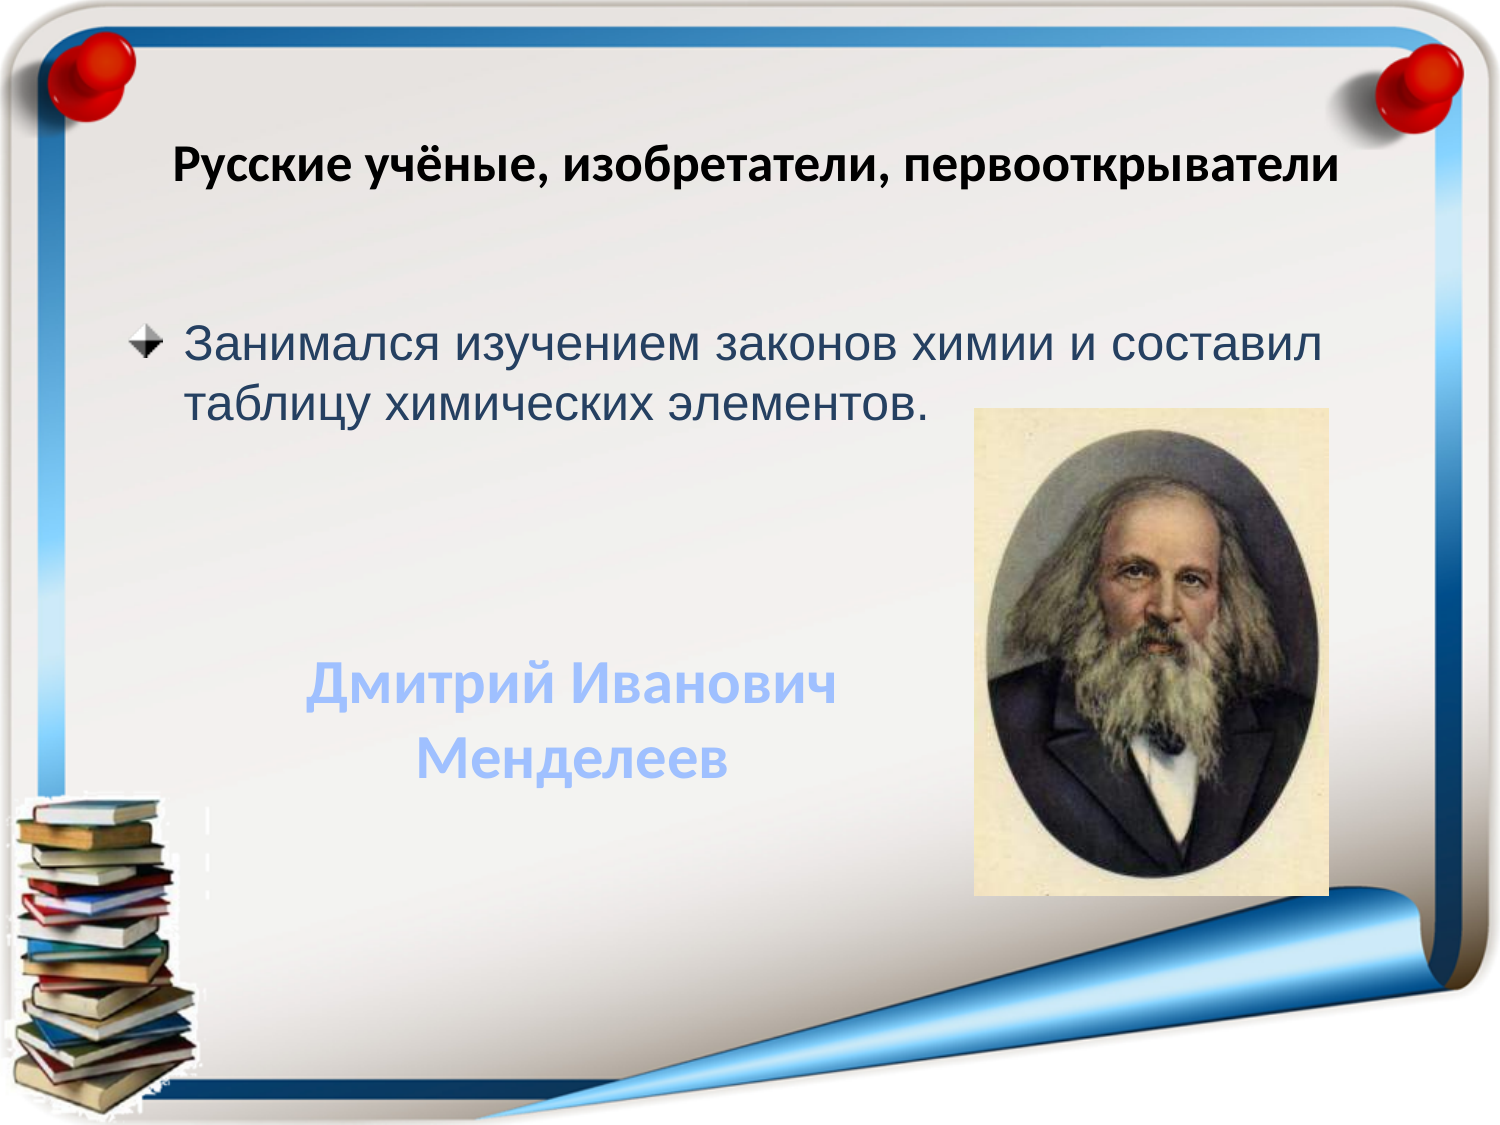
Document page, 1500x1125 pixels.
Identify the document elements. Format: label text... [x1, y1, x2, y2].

list Занимался изучением законов химии и составил таблицу химических элементов. [111, 302, 1402, 492]
title Русские учёные, изобретатели, первооткрыватели [135, 90, 1378, 230]
picture [0, 0, 1500, 1125]
text_box Дмитрий Иванович Менделеев [147, 633, 969, 799]
